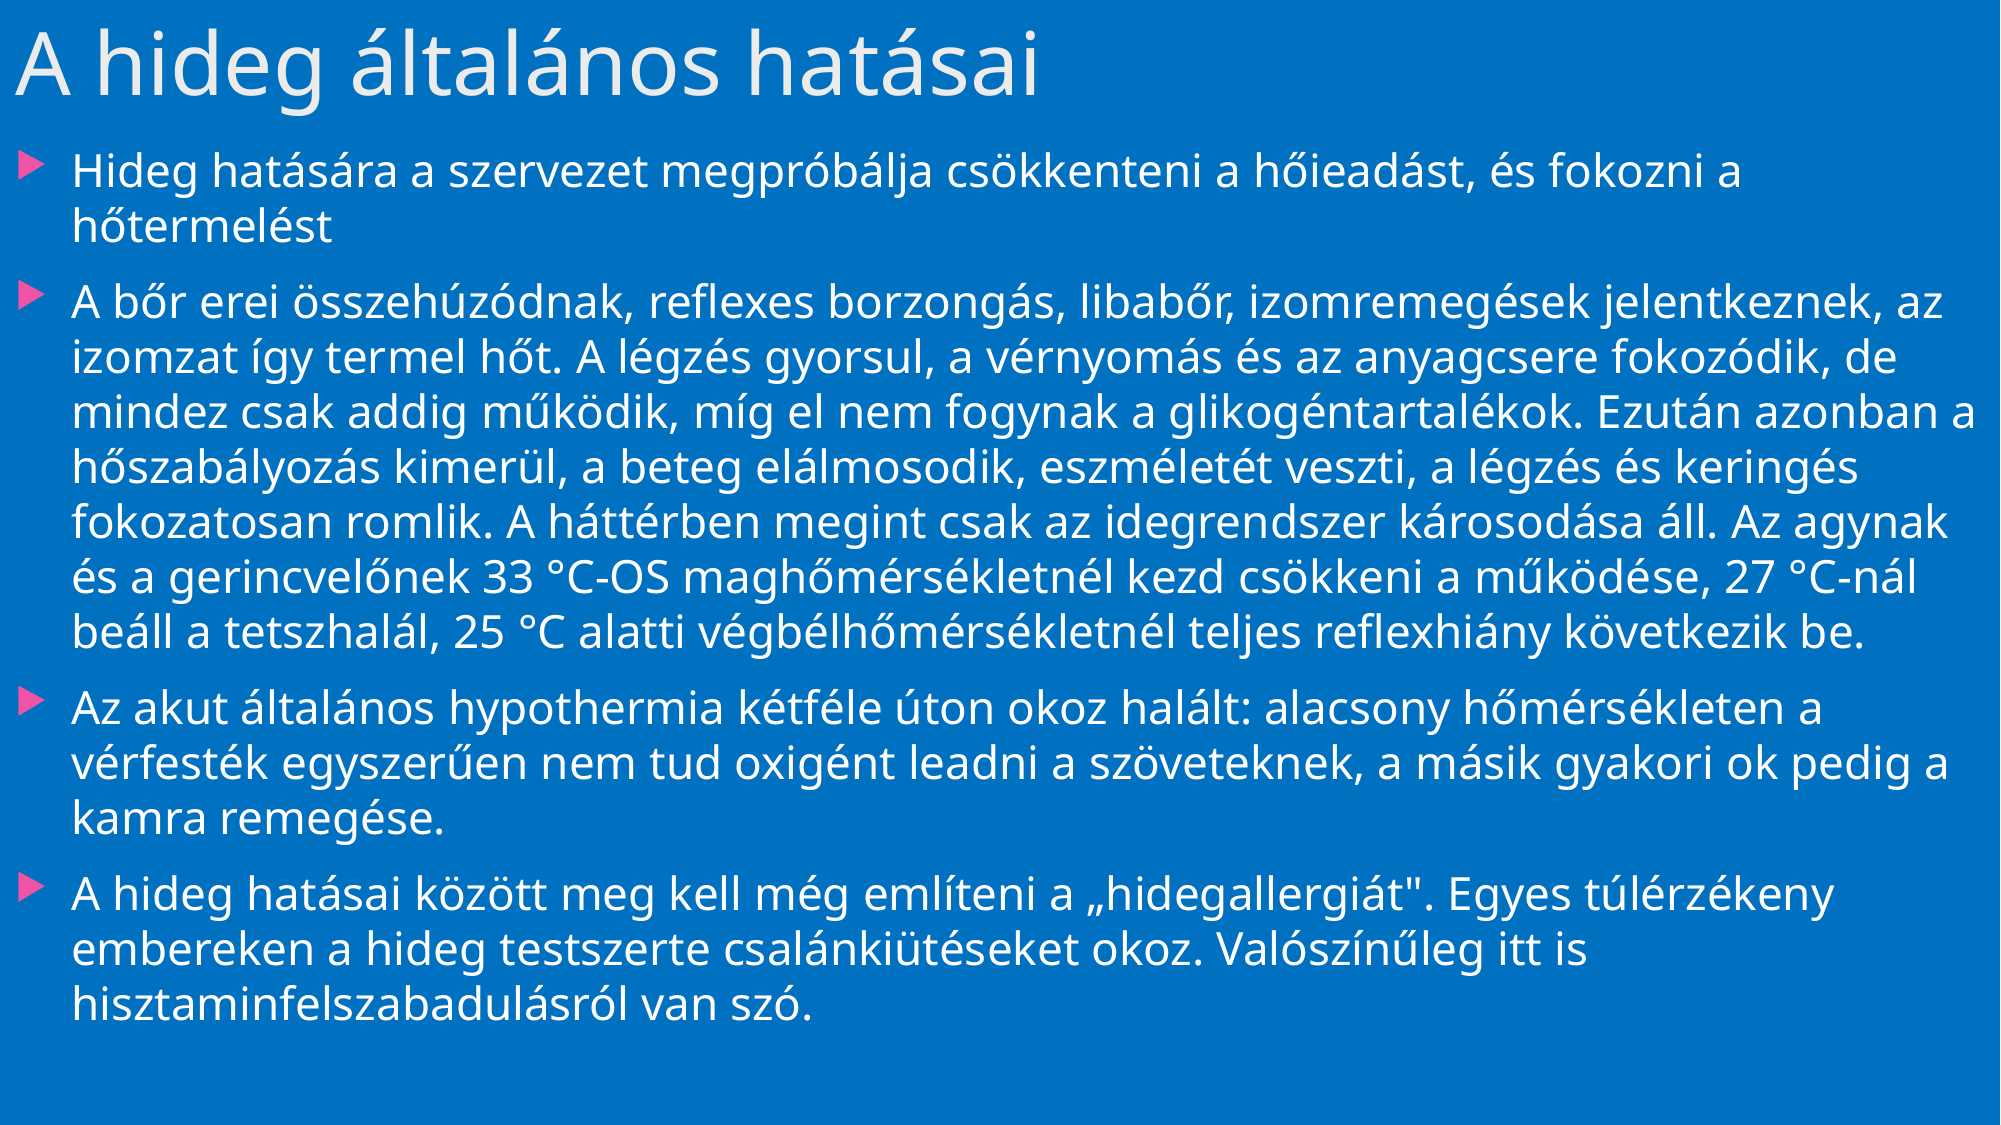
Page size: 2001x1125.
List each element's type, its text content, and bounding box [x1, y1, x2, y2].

list Hideg hatására a szervezet megpróbálja csökkenteni a hőieadást, és fokozni a hőtermelést A bőr erei összehúzódnak, reflexes borzongás, libabőr, izomremegések jelentkeznek, az izomzat így termel hőt. A légzés gyorsul, a vérnyomás és az anyagcsere fokozódik, de mindez csak addig működik, míg el nem fogynak a glikogéntartalékok. Ezután azonban a hőszabályozás kimerül, a beteg elálmosodik, eszméletét veszti, a légzés és keringés fokozatosan romlik. A háttérben megint csak az idegrendszer károsodása áll. Az agynak és a gerincvelőnek 33 °C-OS maghőmérsékletnél kezd csökkeni a működé­se, 27 °C-nál beáll a tetszhalál, 25 °C alatti végbélhőmérsékletnél teljes reflexhiány következik be. Az akut általános hypothermia kétféle úton okoz halált: alacsony hőmérsékleten a vérfesték egyszerűen nem tud oxigént leadni a szöveteknek, a másik gyakori ok pedig a kamra remegése. A hideg hatásai között meg kell még említeni a „hidegallergiát". Egyes túlérzékeny embereken a hideg testszerte csalánkiütéseket okoz. Valószínűleg itt is hisztaminfelszabadulásról van szó. [0, 134, 2000, 1125]
title A hideg általános hatásai [0, 0, 1543, 134]
